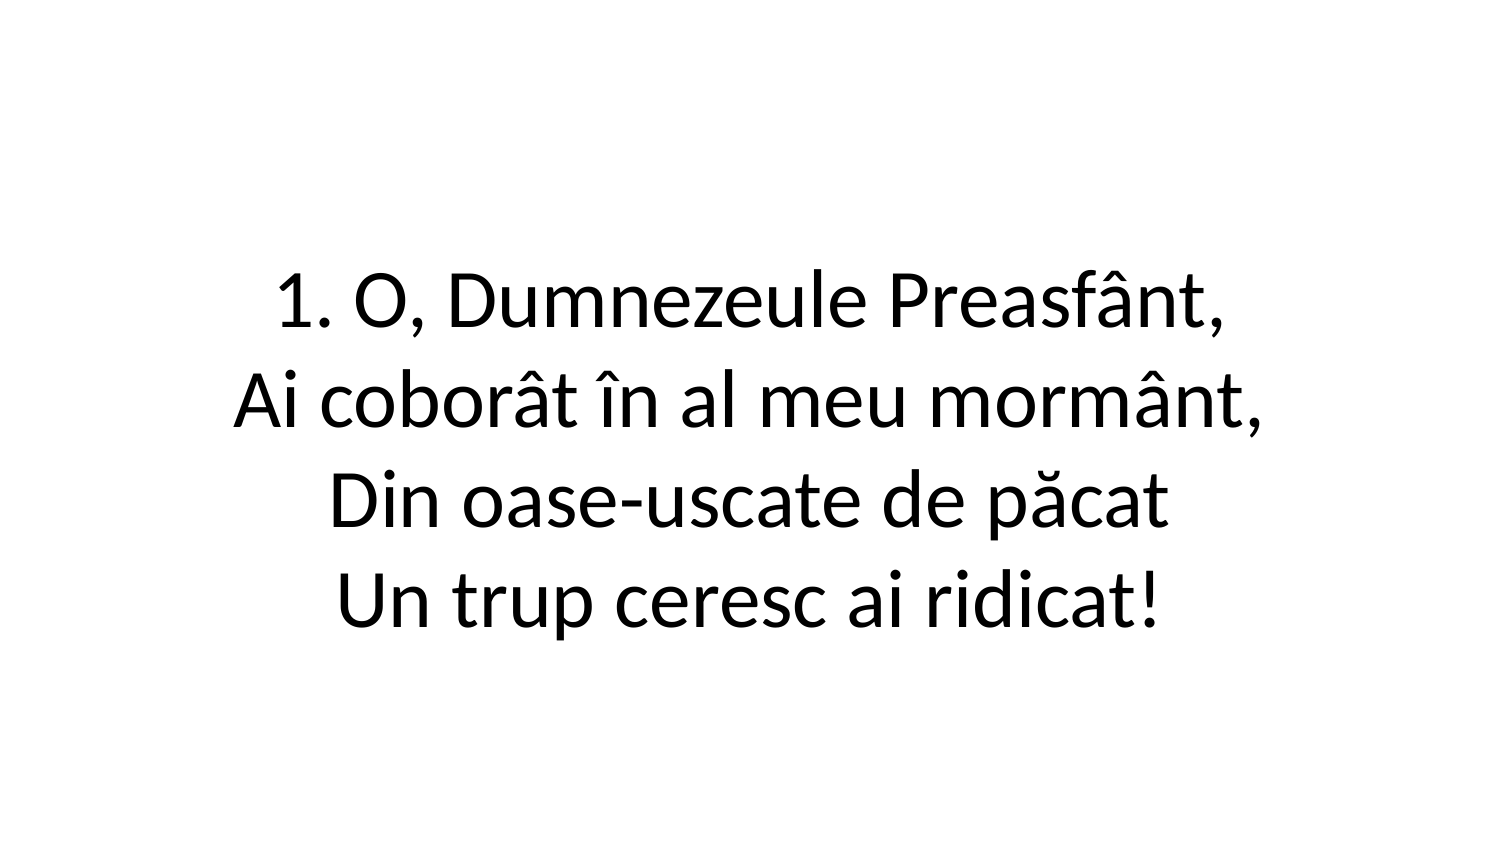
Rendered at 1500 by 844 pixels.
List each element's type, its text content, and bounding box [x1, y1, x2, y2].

text_box 1. O, Dumnezeule Preasfânt, Ai coborât în al meu mormânt, Din oase-uscate de păcat Un trup ceresc ai ridicat! [218, 192, 1282, 652]
